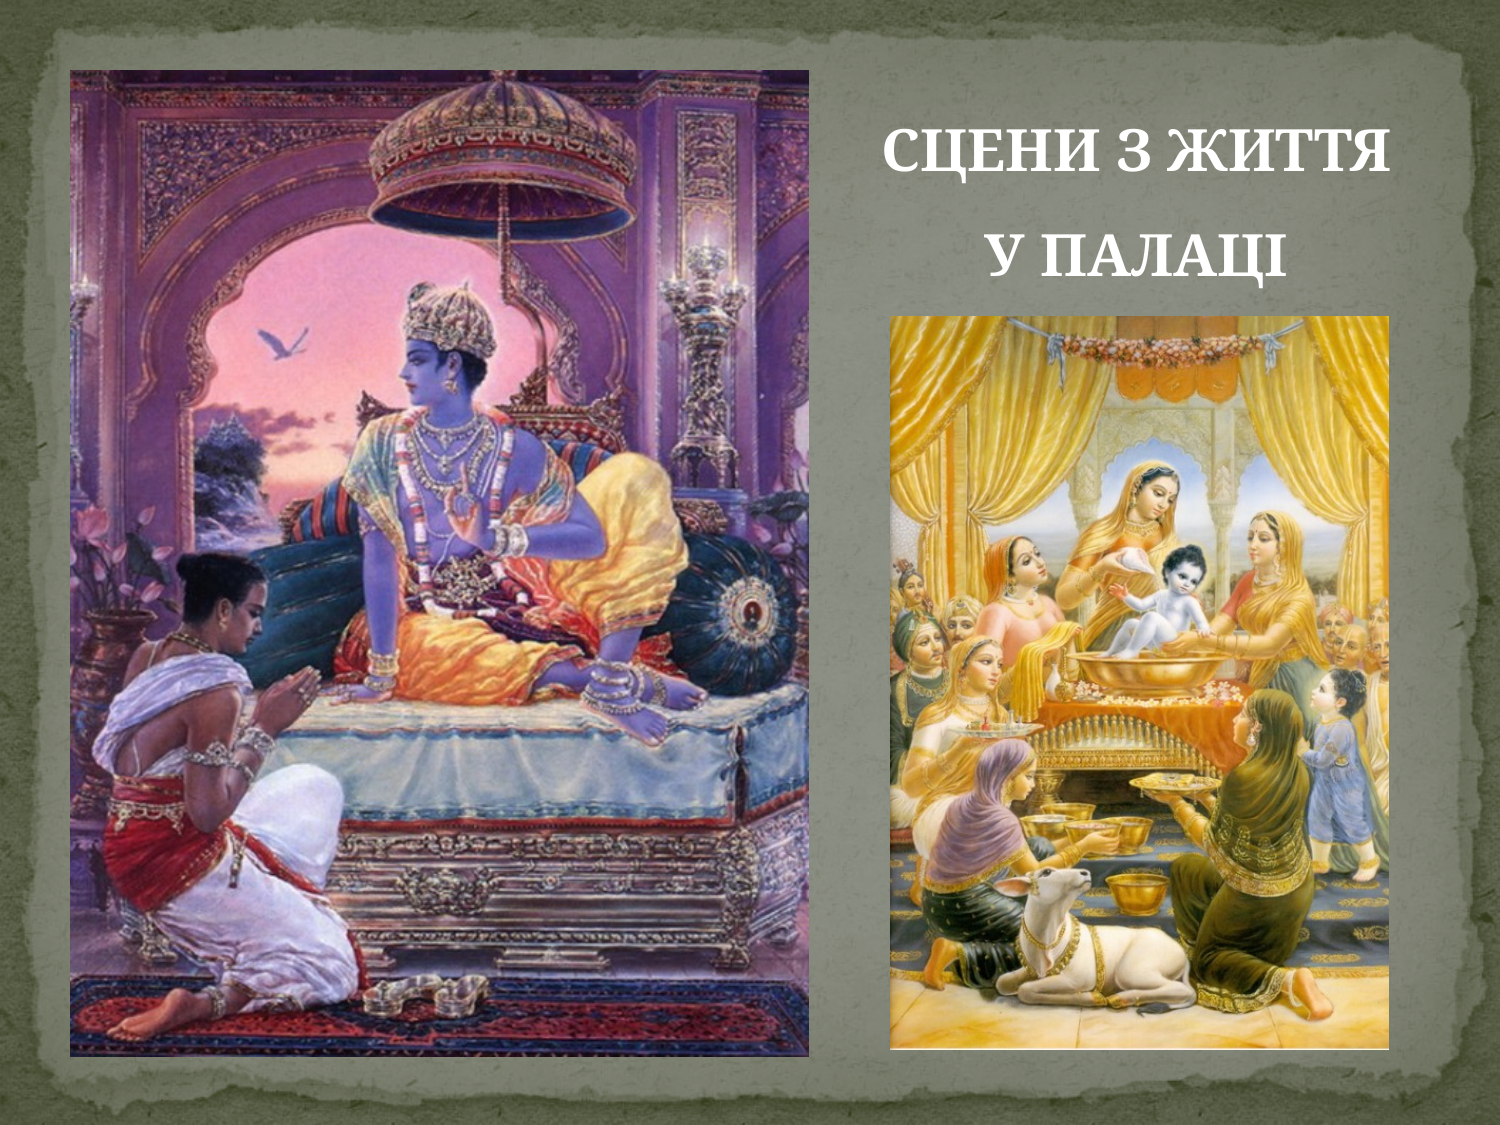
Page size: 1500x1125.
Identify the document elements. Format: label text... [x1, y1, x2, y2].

text_box СЦЕНИ З ЖИТТЯ У ПАЛАЦІ РАДЖИ [855, 70, 1418, 400]
picture [70, 70, 809, 1057]
picture [890, 316, 1390, 1050]
